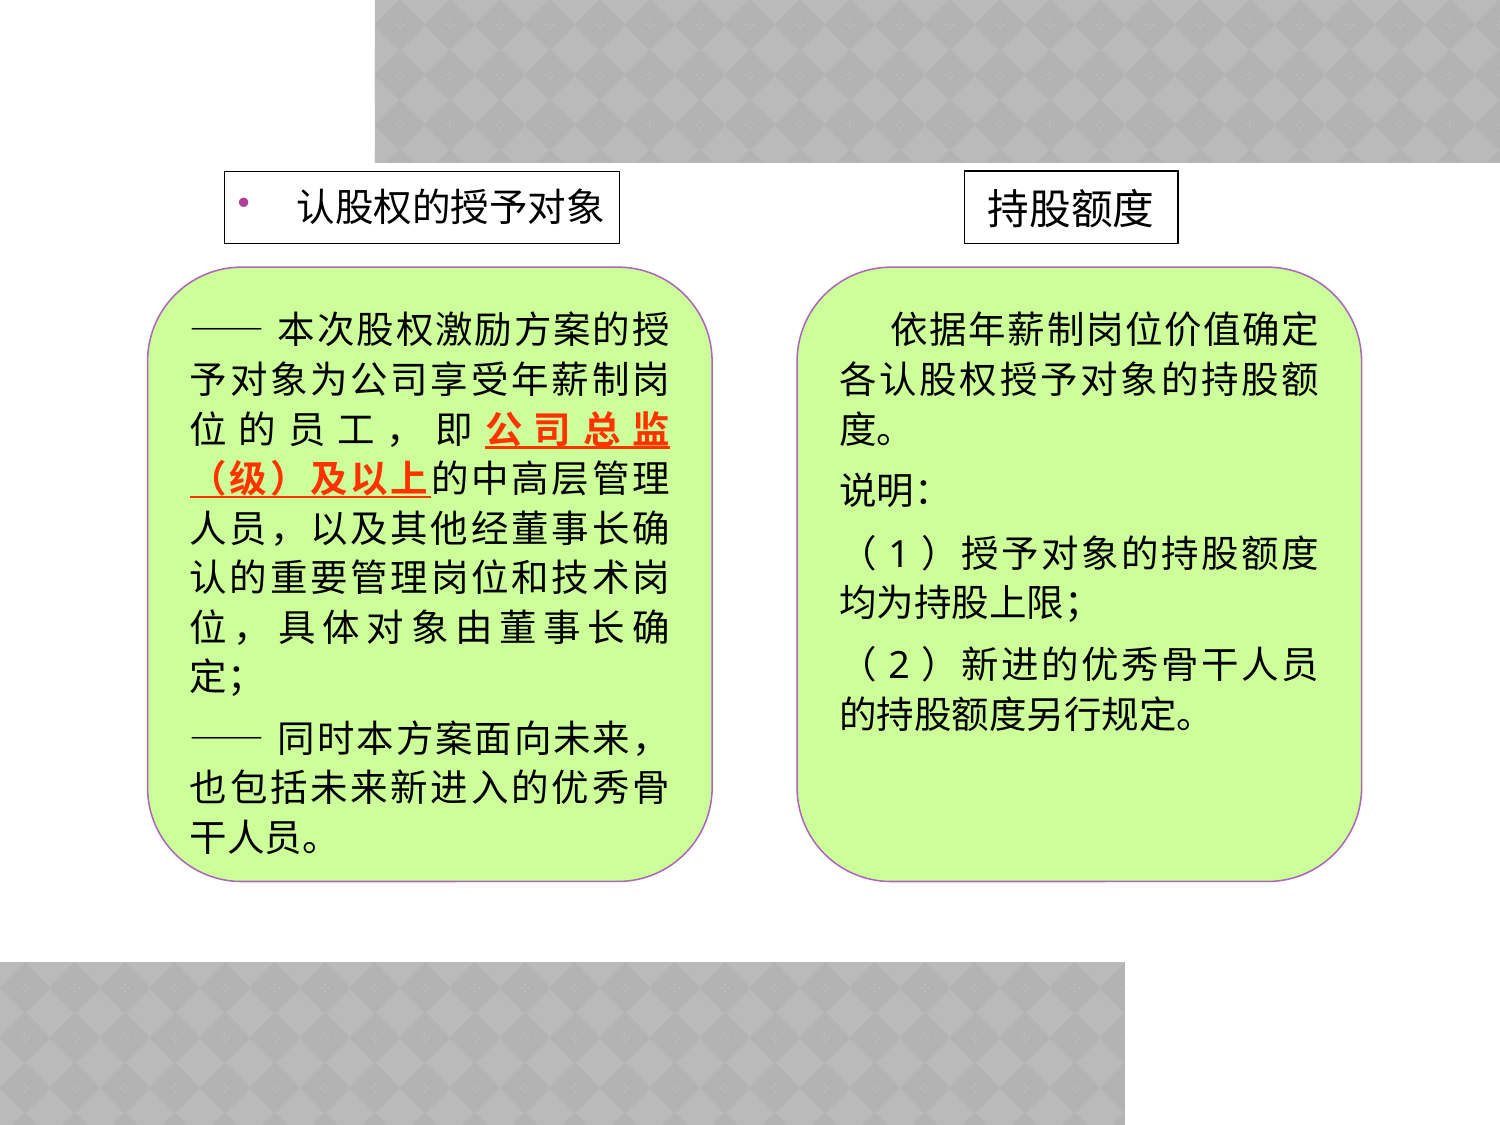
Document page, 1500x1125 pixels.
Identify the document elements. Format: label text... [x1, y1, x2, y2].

text_box ——本次股权激励方案的授予对象为公司享受年薪制岗位的员工，即公司总监（级）及以上的中高层管理人员，以及其他经董事长确认的重要管理岗位和技术岗位，具体对象由董事长确定； ——同时本方案面向未来，也包括未来新进入的优秀骨干人员。 [147, 267, 713, 882]
list 认股权的授予对象 [224, 171, 620, 244]
text_box 依据年薪制岗位价值确定各认股权授予对象的持股额度。 说明： （1）授予对象的持股额度均为持股上限； （2）新进的优秀骨干人员的持股额度另行规定。 [797, 267, 1362, 882]
text_box 持股额度 [964, 171, 1178, 244]
